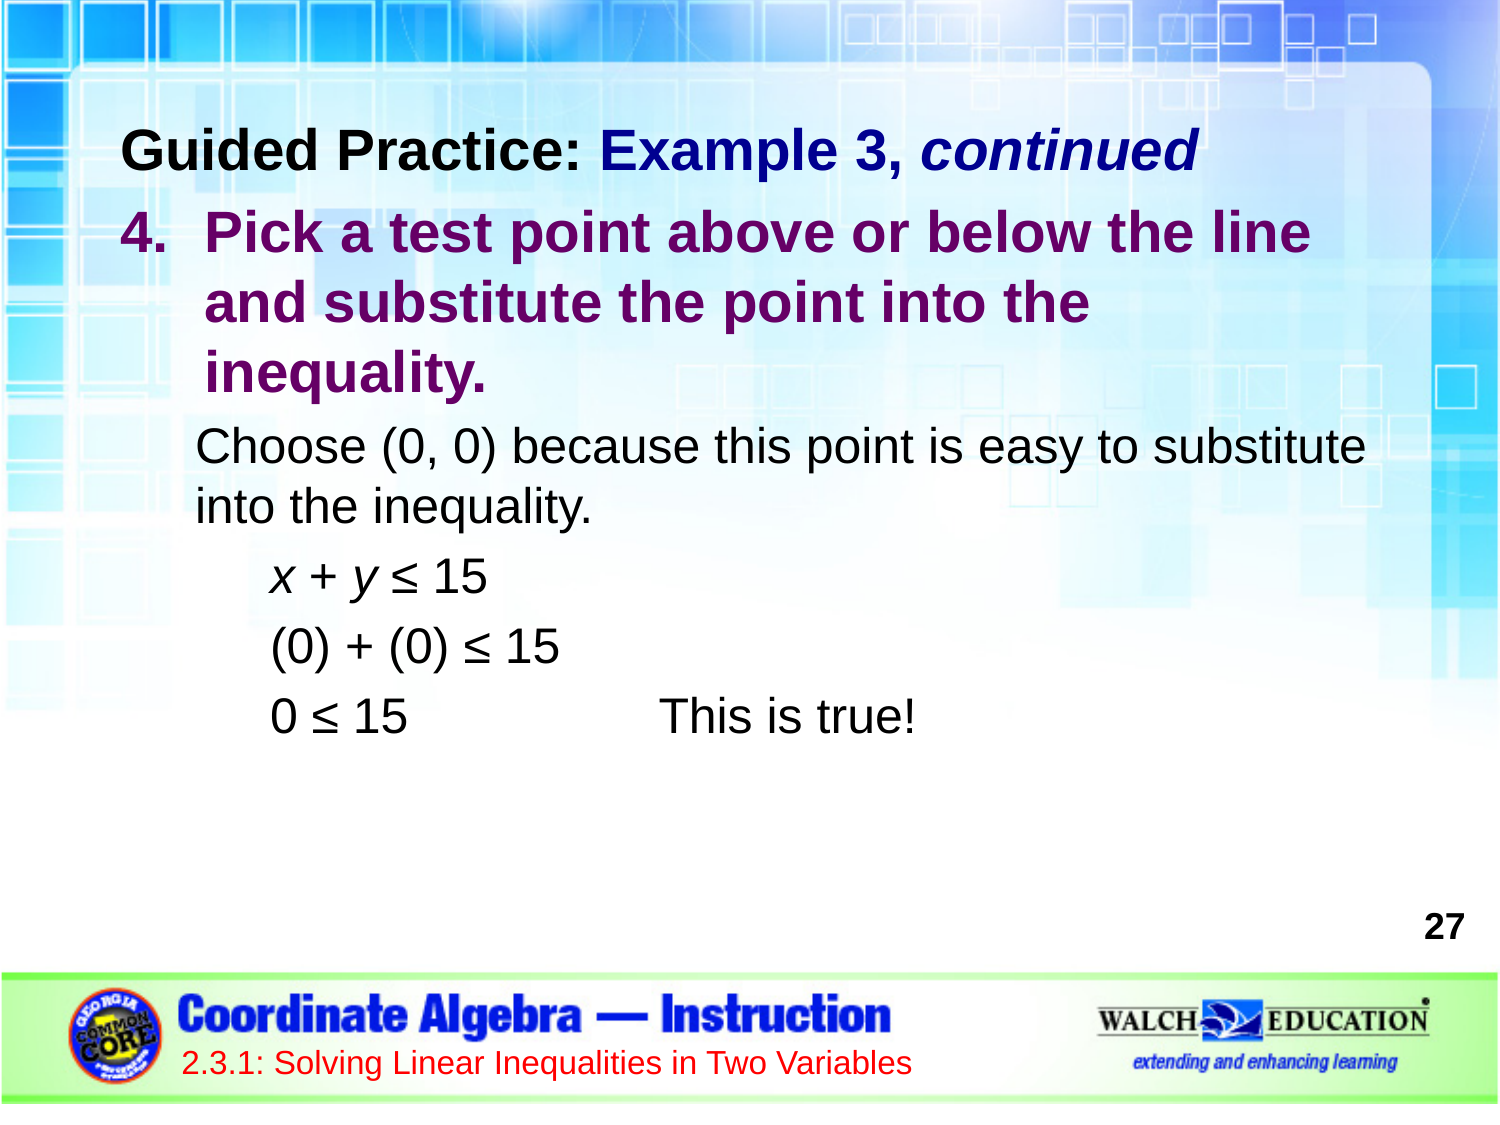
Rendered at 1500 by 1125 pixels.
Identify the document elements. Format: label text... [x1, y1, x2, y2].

slide_number 27 [1361, 901, 1481, 949]
subtitle Guided Practice: Example 3, continued Pick a test point above or below the line and substitute the point into the inequality. Choose (0, 0) because this point is easy to substitute into the inequality. x + y ≤ 15 (0) + (0) ≤ 15 0 ≤ 15 This is true! [105, 105, 1394, 925]
picture [1, 0, 1500, 1104]
list 2.3.1: Solving Linear Inequalities in Two Variables [166, 1033, 1074, 1078]
